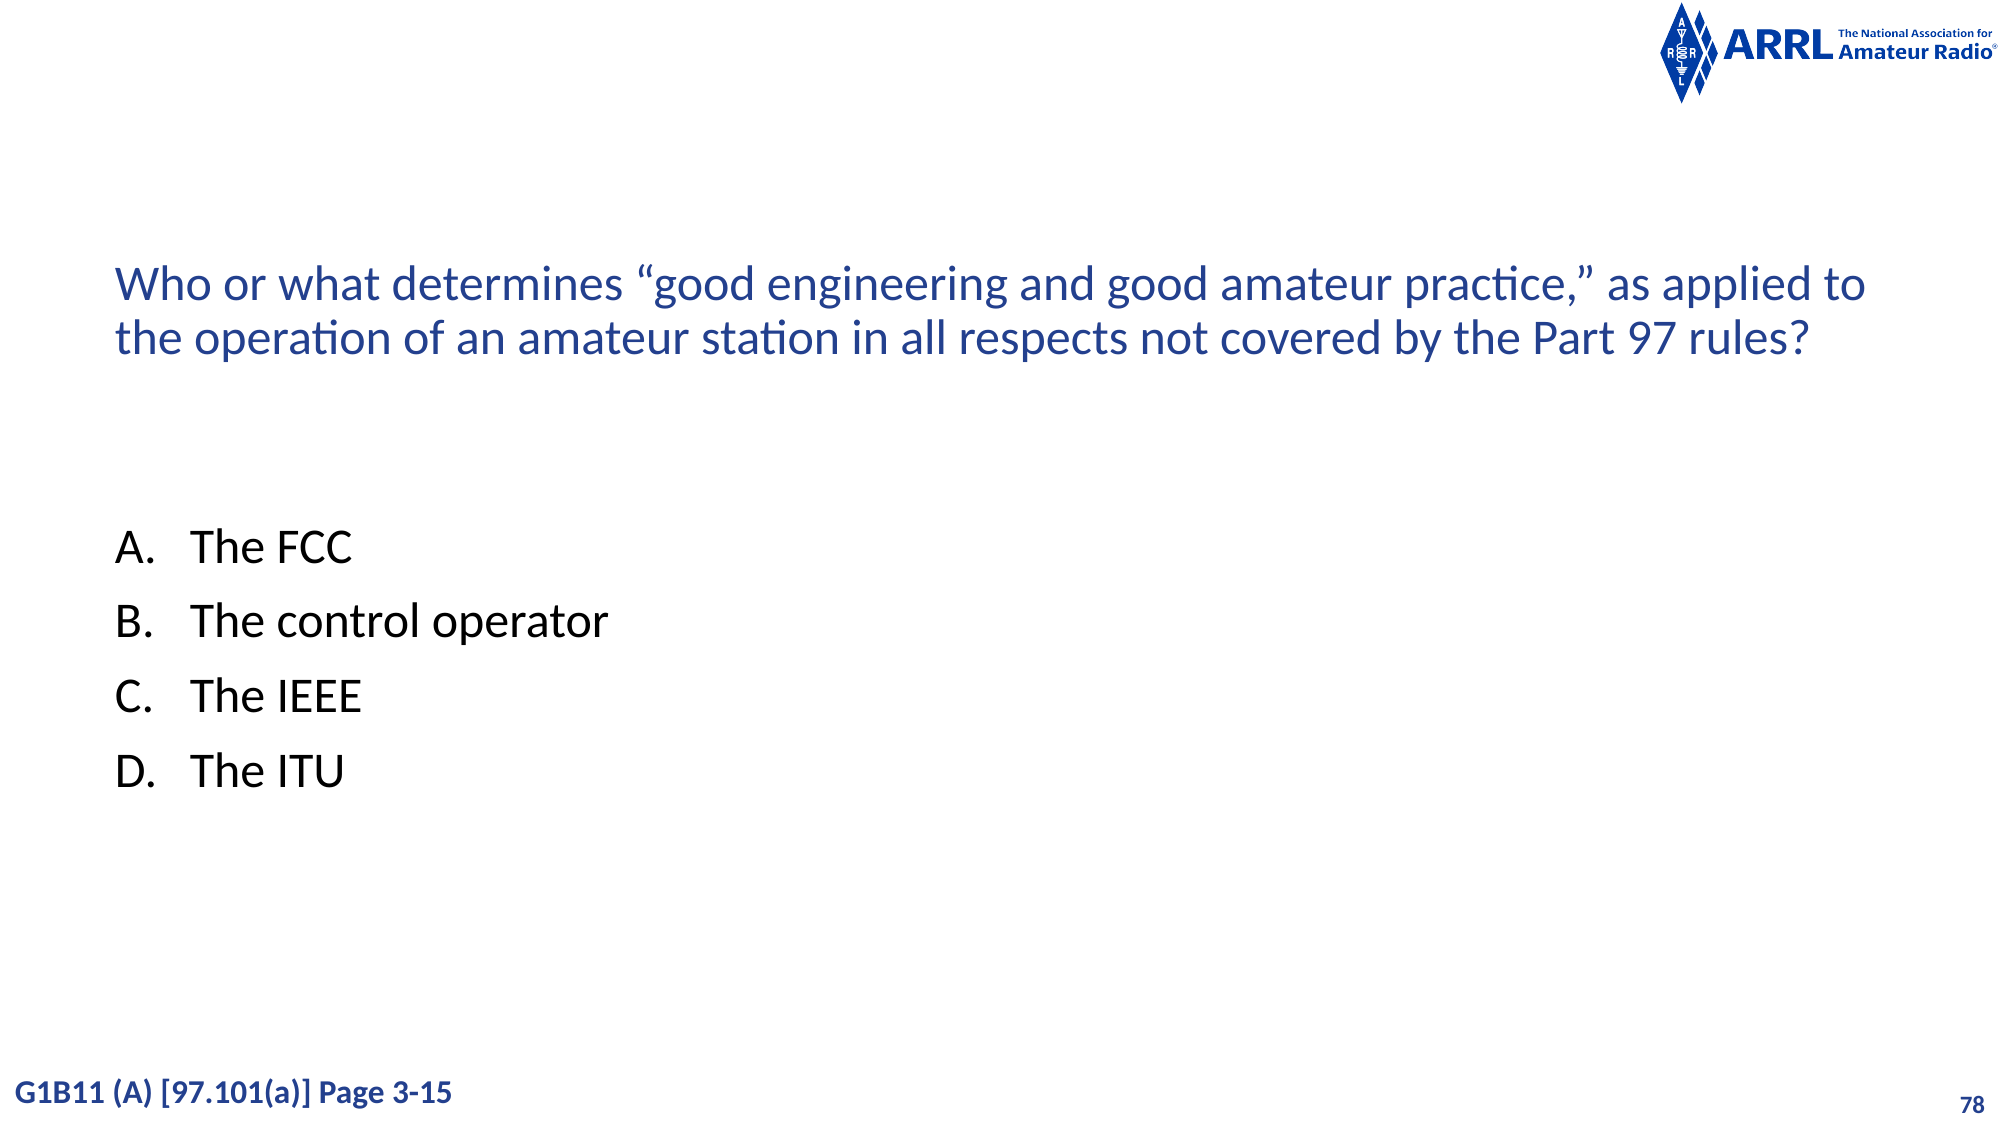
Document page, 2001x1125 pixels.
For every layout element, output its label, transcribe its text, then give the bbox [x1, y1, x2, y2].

title Who or what determines “good engineering and good amateur practice,” as applied to the operation of an amateur station in all respects not covered by the Part 97 rules? [99, 249, 1900, 388]
text_box G1B11 (A) [97.101(a)] Page 3-15 [0, 1062, 1313, 1118]
picture [1658, 0, 1999, 106]
text_box 78 [1899, 1081, 2000, 1125]
list The FCC The control operator The IEEE The ITU [99, 512, 1900, 1005]
